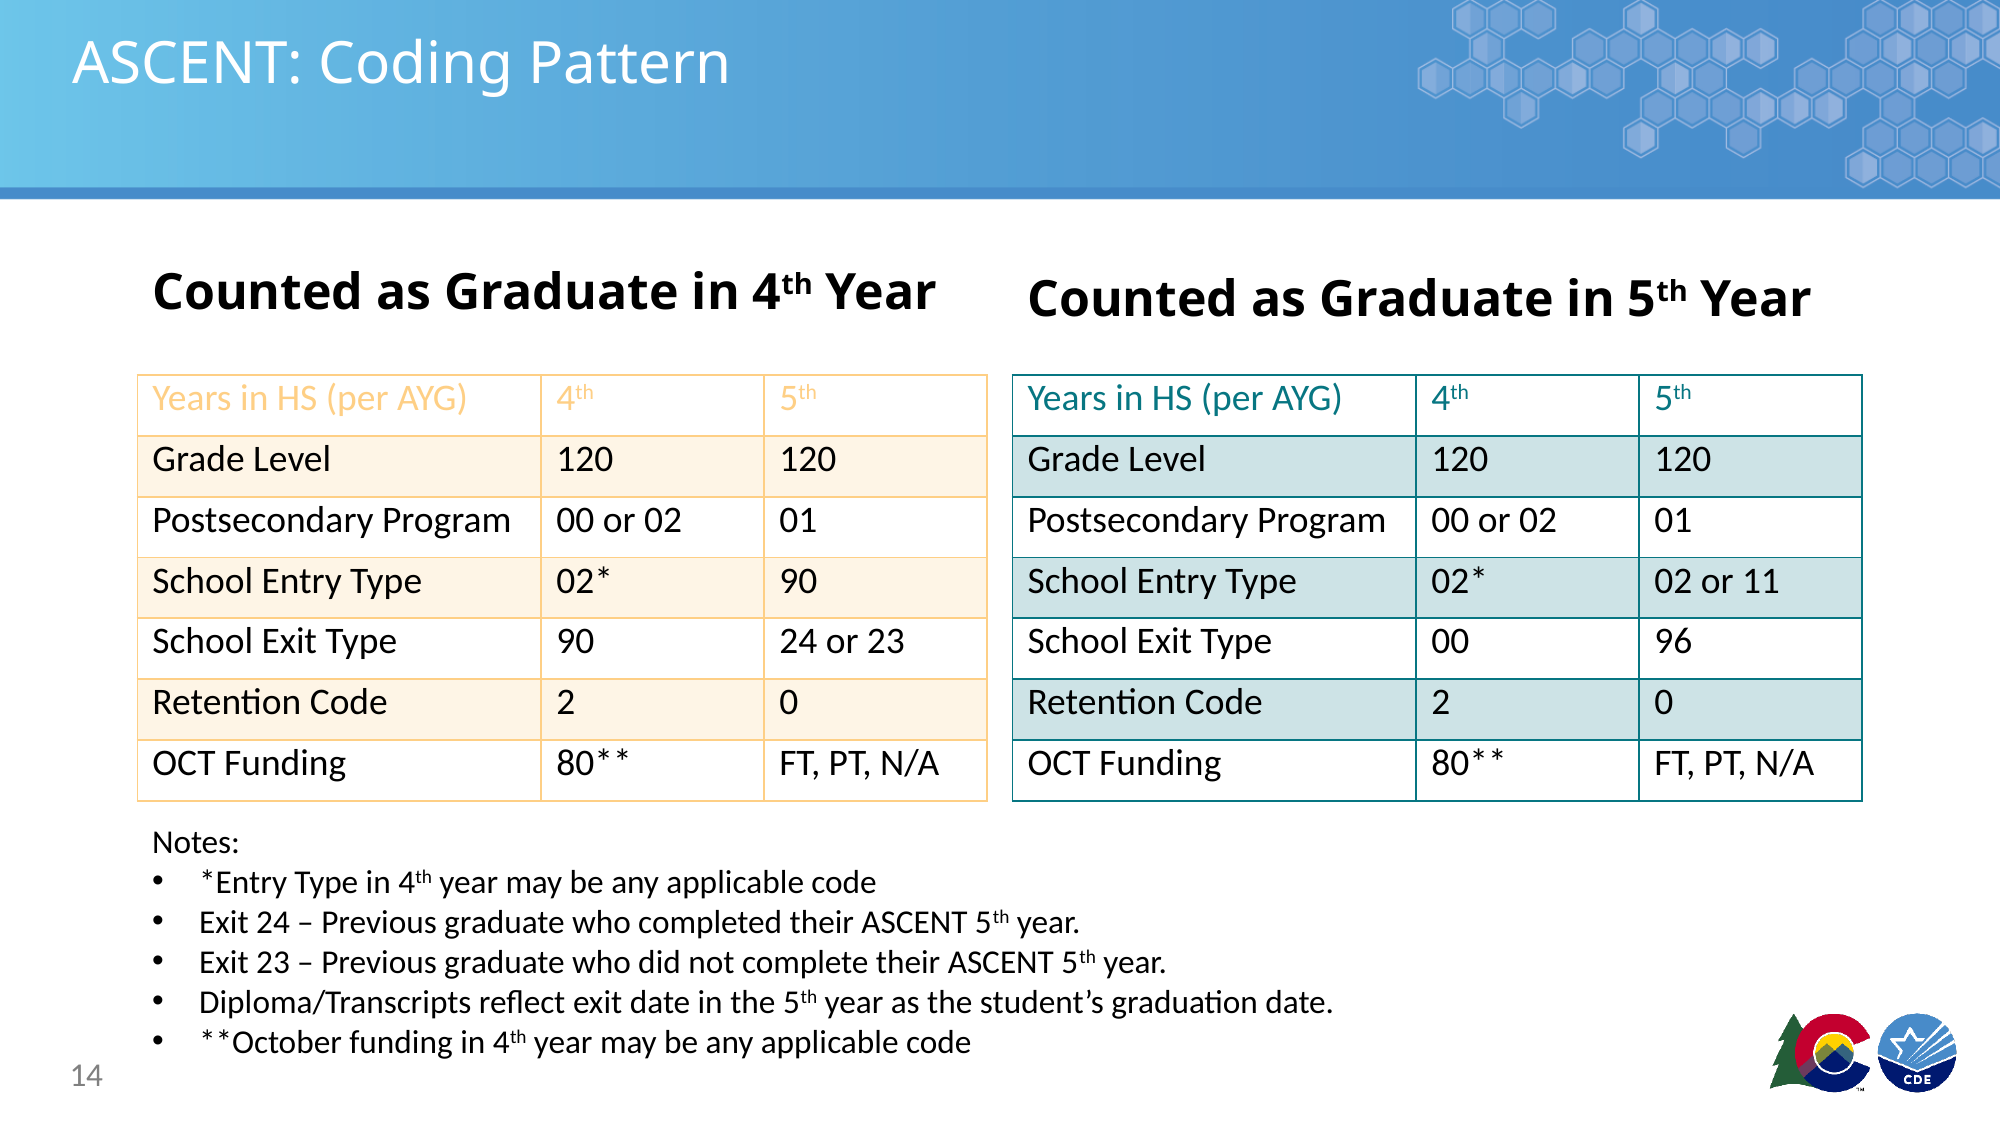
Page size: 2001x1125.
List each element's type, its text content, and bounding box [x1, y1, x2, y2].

table_cell Grade Level [138, 437, 540, 496]
table_header 4th [1417, 376, 1638, 435]
table_cell Postsecondary Program [138, 498, 540, 557]
table_cell 90 [765, 558, 986, 617]
table_cell 0 [765, 680, 986, 739]
table_cell School Entry Type [1013, 558, 1415, 617]
table_cell Retention Code [1013, 680, 1415, 739]
table_cell 2 [1417, 680, 1638, 739]
table_cell FT, PT, N/A [1640, 741, 1861, 800]
table_cell Grade Level [1013, 437, 1415, 496]
table_cell FT, PT, N/A [765, 741, 986, 800]
table_cell 00 [1417, 619, 1638, 678]
table_header 5th [765, 376, 986, 435]
table_header 4th [542, 376, 763, 435]
table_cell OCT Funding [1013, 741, 1415, 800]
text_box Notes: *Entry Type in 4th year may be any applicable code Exit 24 – Previous graduate who completed their ASCENT 5th year. Exit 23 – Previous graduate who did not complete their ASCENT 5th year. Diploma/Transcripts reflect exit date in the 5th year as the student’s graduation date. **October funding in 4th year may be any applicable code [137, 813, 1712, 1068]
table_cell 02* [1417, 558, 1638, 617]
table_cell Retention Code [138, 680, 540, 739]
table_cell Postsecondary Program [1013, 498, 1415, 557]
table_header Years in HS (per AYG) [138, 376, 540, 435]
title ASCENT: Coding Pattern [72, 33, 1396, 182]
list Counted as Graduate in 5th Year [1012, 265, 1863, 356]
table_cell School Exit Type [1013, 619, 1415, 678]
table_cell 00 or 02 [542, 498, 763, 557]
table_cell 0 [1640, 680, 1861, 739]
picture [1768, 1012, 1957, 1093]
slide_number 14 [54, 1042, 505, 1103]
table_cell 02 or 11 [1640, 558, 1861, 617]
table_cell 01 [1640, 498, 1861, 557]
table_cell School Exit Type [138, 619, 540, 678]
picture [0, 0, 2000, 200]
table_cell 00 or 02 [1417, 498, 1638, 557]
table_cell 120 [1417, 437, 1638, 496]
table_cell 80** [1417, 741, 1638, 800]
table_cell 120 [765, 437, 986, 496]
table_cell 01 [765, 498, 986, 557]
table_header Years in HS (per AYG) [1013, 376, 1415, 435]
table_cell 90 [542, 619, 763, 678]
table_cell 2 [542, 680, 763, 739]
list Counted as Graduate in 4th Year [137, 259, 988, 352]
table_header 5th [1640, 376, 1861, 435]
table_cell 120 [542, 437, 763, 496]
table_cell 24 or 23 [765, 619, 986, 678]
table_cell OCT Funding [138, 741, 540, 800]
table_cell 02* [542, 558, 763, 617]
table_cell 96 [1640, 619, 1861, 678]
table_cell School Entry Type [138, 558, 540, 617]
table_cell 120 [1640, 437, 1861, 496]
table_cell 80** [542, 741, 763, 800]
